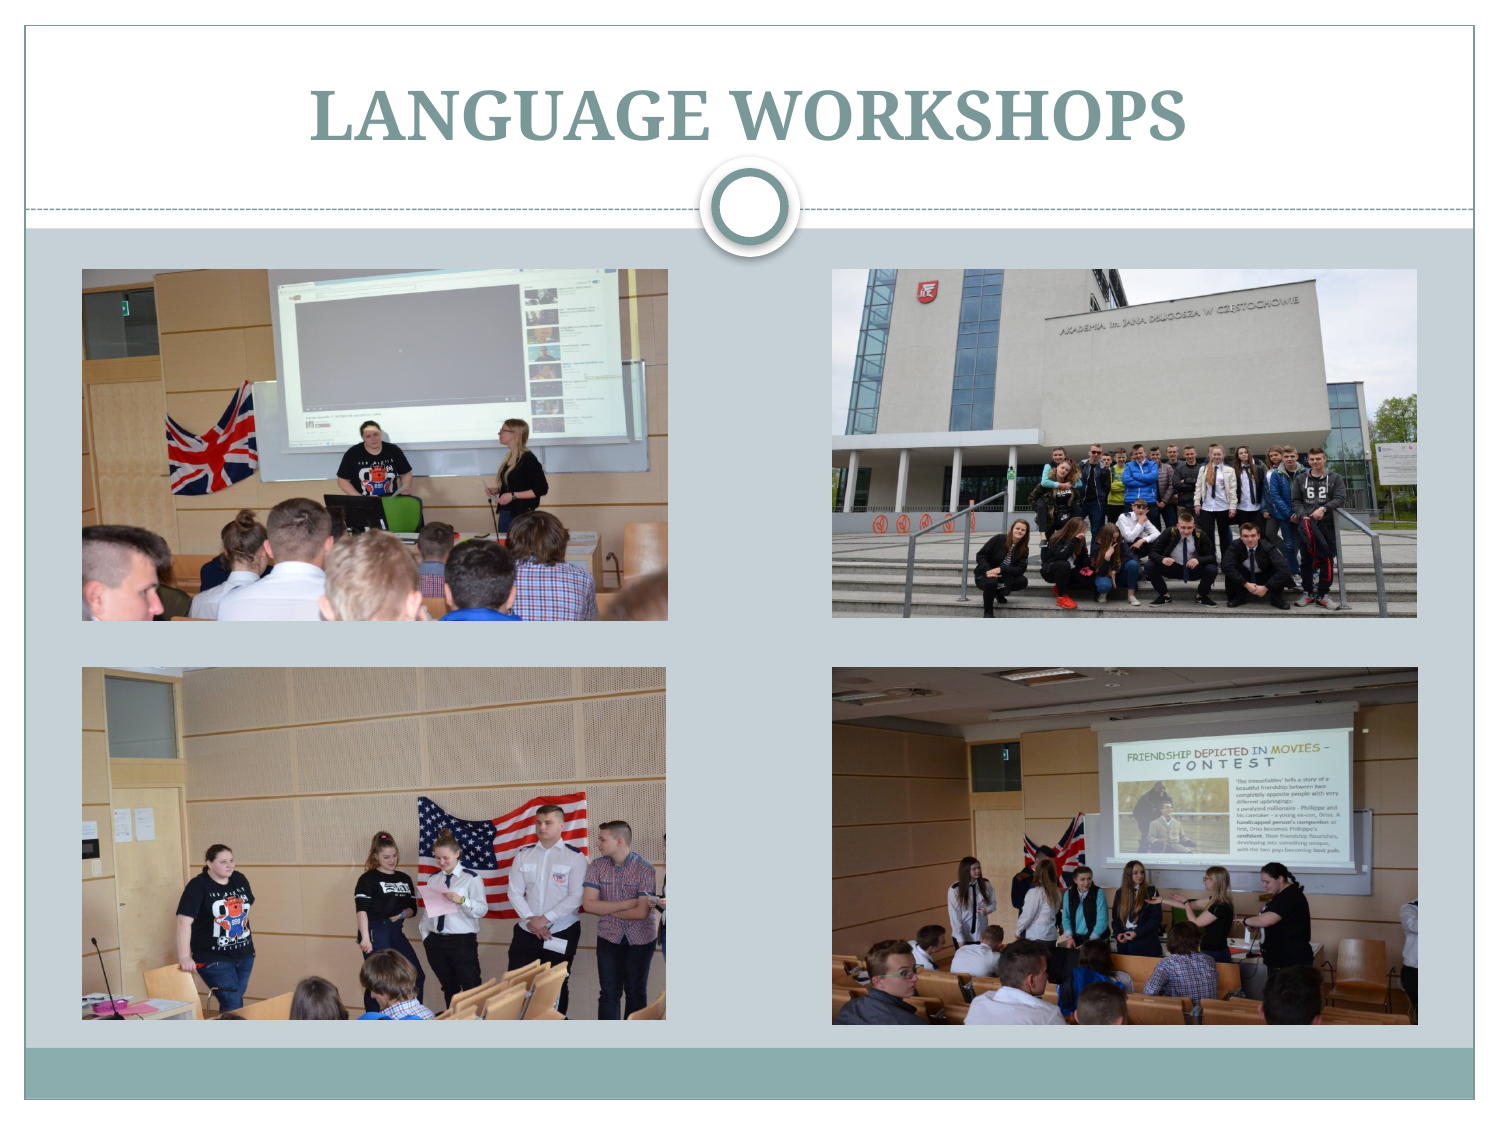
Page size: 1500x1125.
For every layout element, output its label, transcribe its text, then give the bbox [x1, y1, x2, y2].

picture [831, 667, 1419, 1026]
picture [81, 269, 669, 622]
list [831, 269, 1417, 618]
picture [81, 667, 666, 1020]
title LANGUAGE WORKSHOPS [49, 37, 1450, 162]
